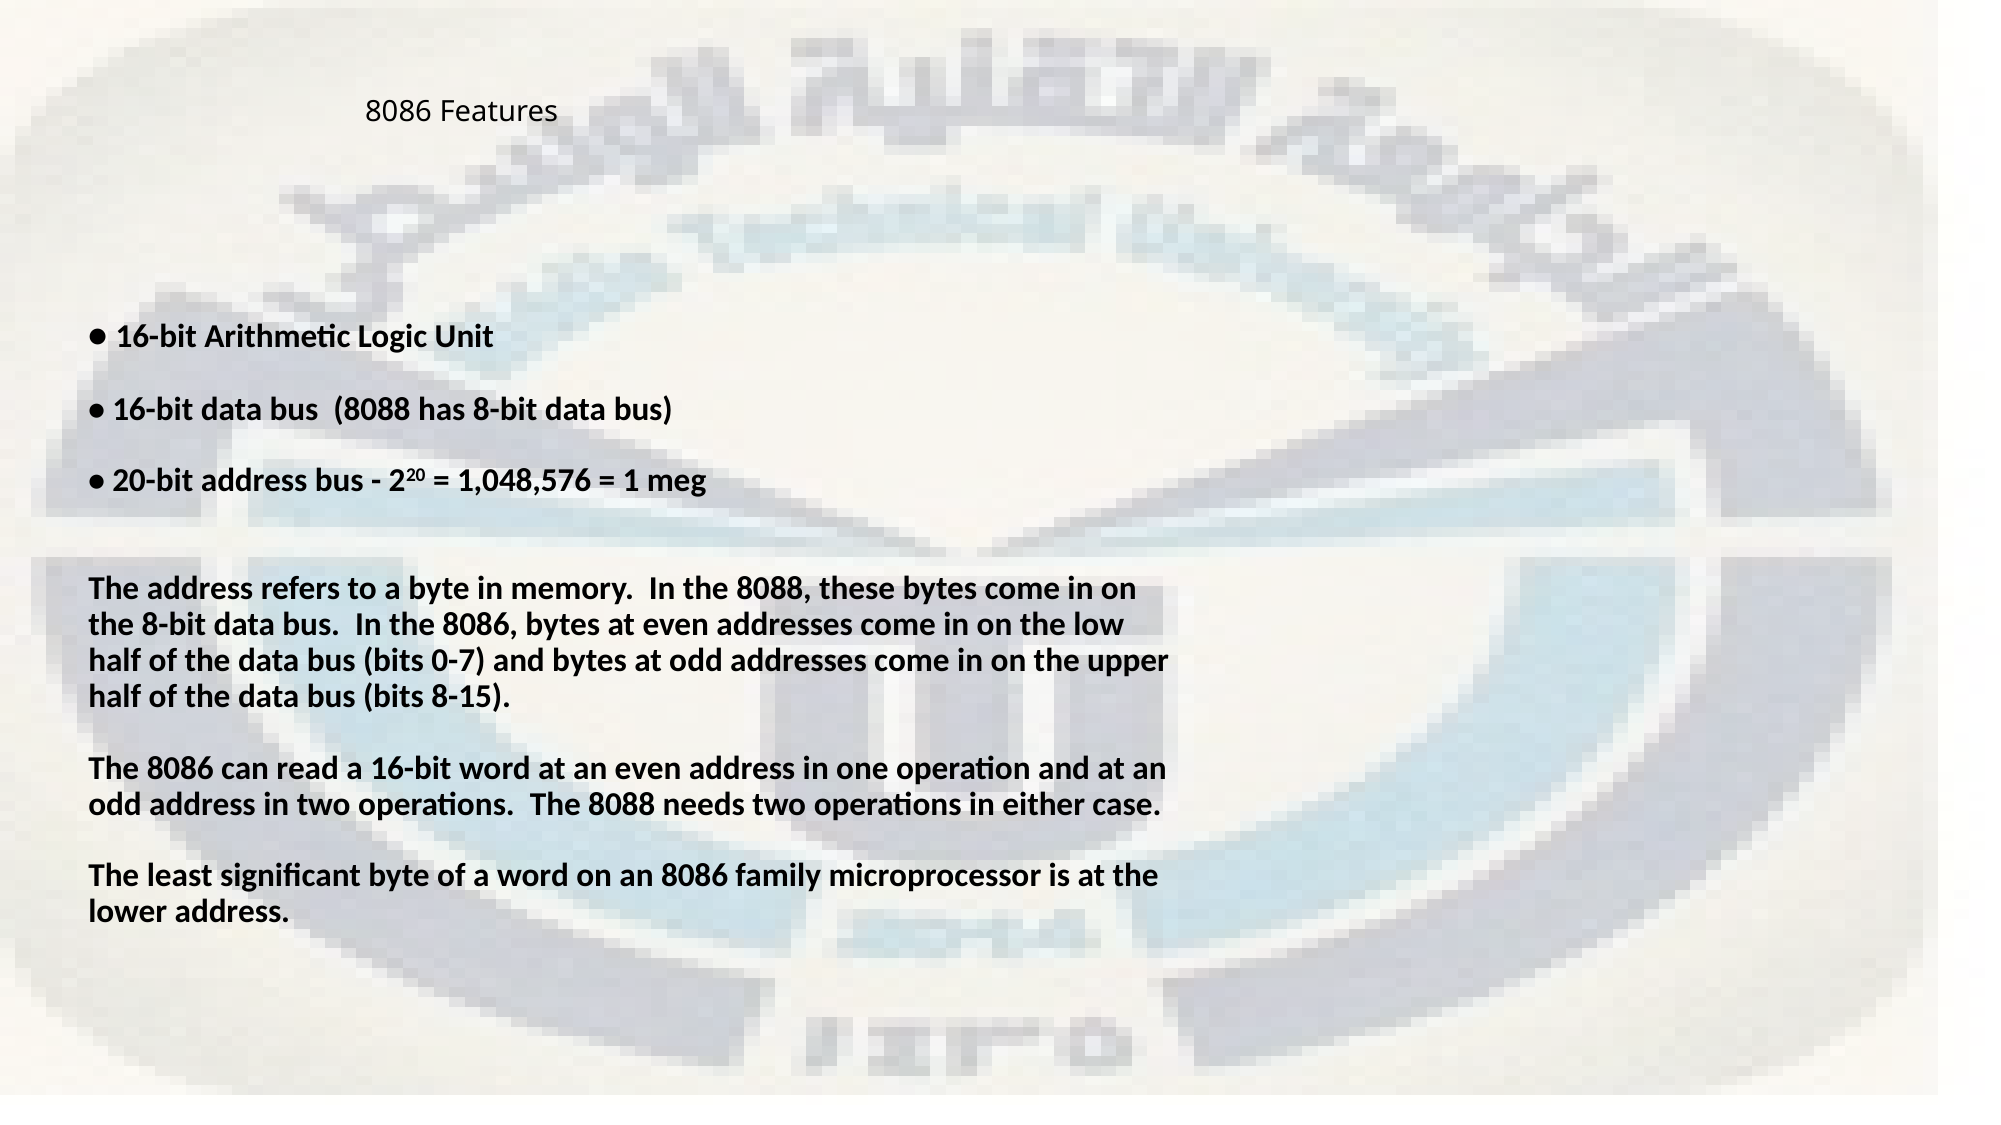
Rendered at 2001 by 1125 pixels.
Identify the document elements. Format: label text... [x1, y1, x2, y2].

text_box Label Operator Operand[s] ;Comment INIT: mov ax, bx ; Copy contents of bx into ax Label - INIT: Operator - mov Operands - ax and bx Comment - alphanumeric string between ; and \n Not case sensitive Unlike other assemblers, destination operand is first mov is the mnemonic that the assembler translates into an opcode [0, 0, 2000, 1125]
title 8086 Features [350, 75, 1500, 150]
text_box • 16-bit Arithmetic Logic Unit • 16-bit data bus (8088 has 8-bit data bus) • 20-bit address bus - 220 = 1,048,576 = 1 meg The address refers to a byte in memory. In the 8088, these bytes come in on the 8-bit data bus. In the 8086, bytes at even addresses come in on the low half of the data bus (bits 0-7) and bytes at odd addresses come in on the upper half of the data bus (bits 8-15). The 8086 can read a 16-bit word at an even address in one operation and at an odd address in two operations. The 8088 needs two operations in either case. The least significant byte of a word on an 8086 family microprocessor is at the lower address. [73, 262, 1934, 974]
